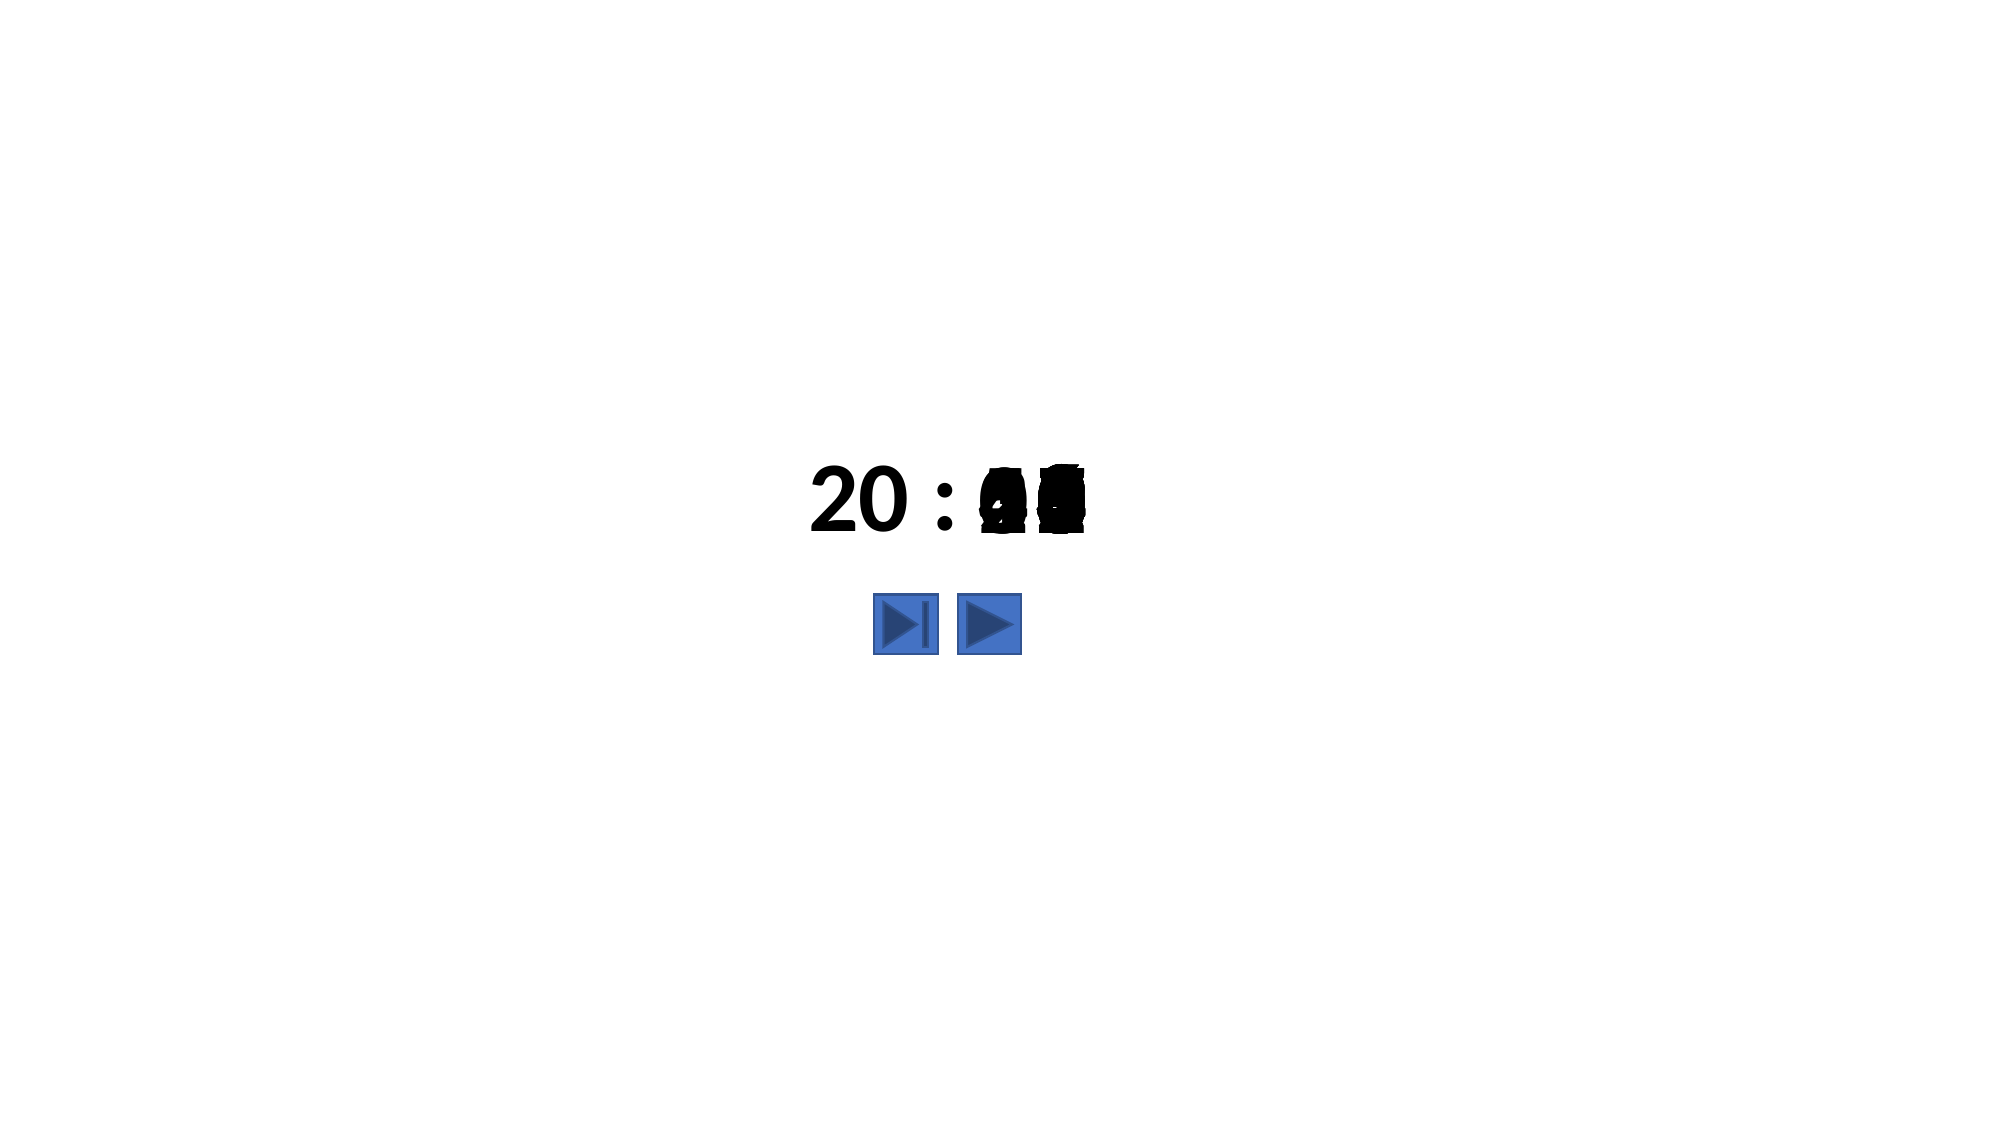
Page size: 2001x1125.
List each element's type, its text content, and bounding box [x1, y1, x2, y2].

slide_number 19 [784, 461, 925, 522]
